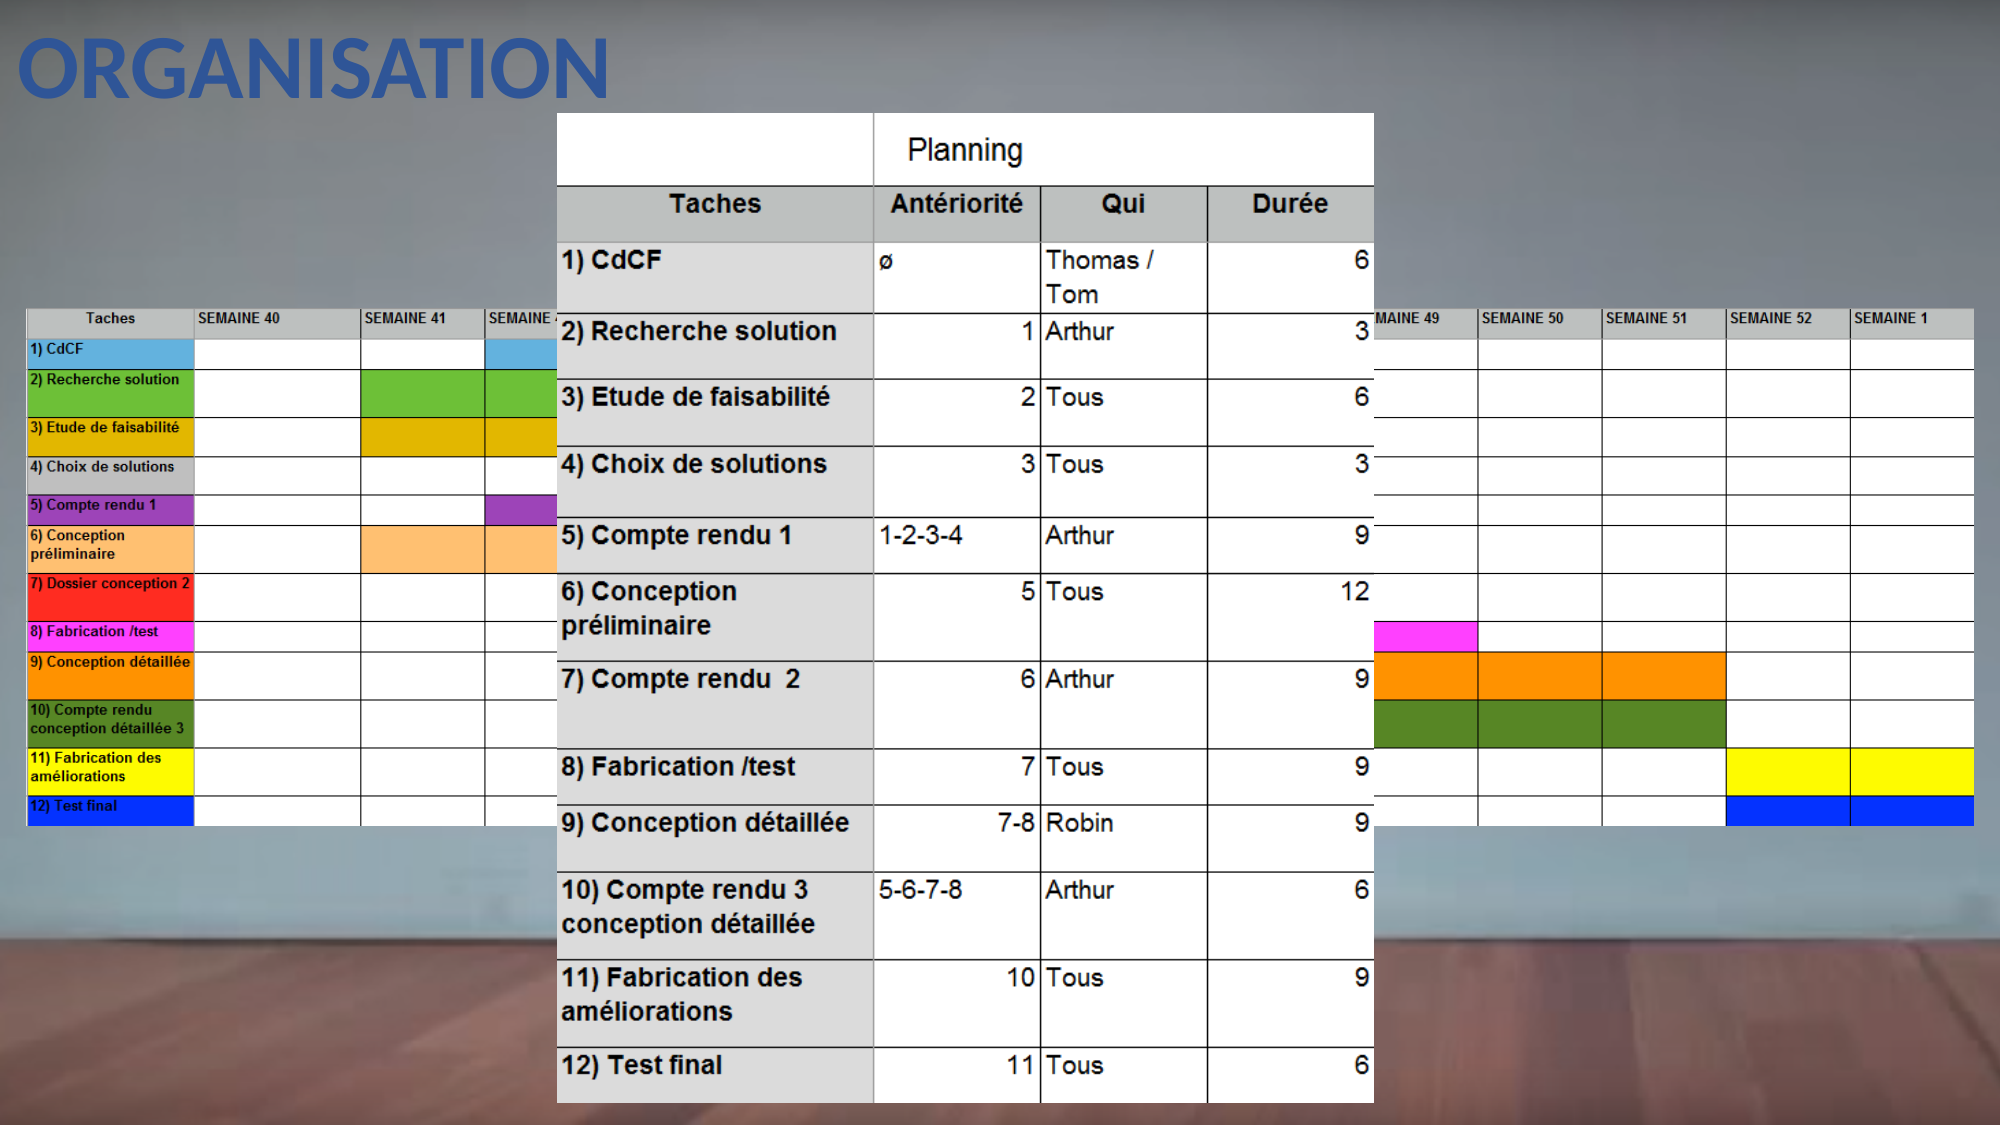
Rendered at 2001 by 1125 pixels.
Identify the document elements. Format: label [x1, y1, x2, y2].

list [0, 0, 2000, 1125]
picture [26, 113, 1974, 1103]
